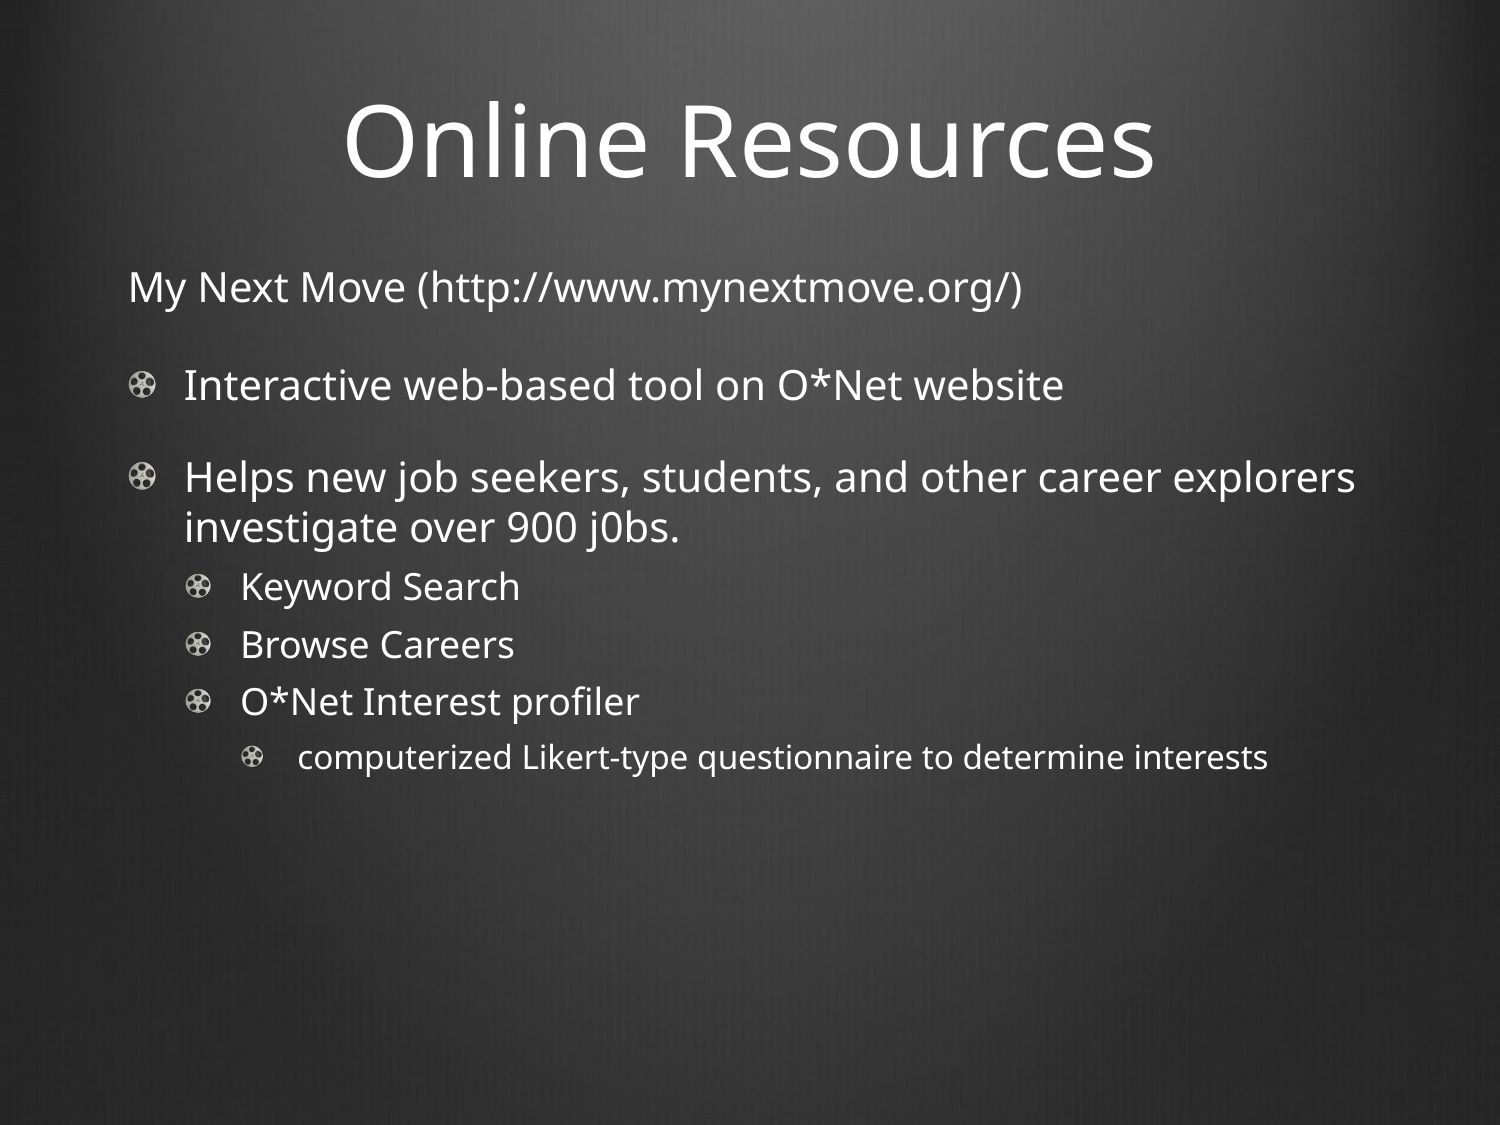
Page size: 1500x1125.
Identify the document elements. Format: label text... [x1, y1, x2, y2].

title Online Resources [112, 19, 1388, 219]
picture [184, 687, 212, 714]
picture [240, 744, 264, 768]
picture [127, 460, 157, 491]
picture [184, 630, 212, 657]
picture [184, 572, 212, 599]
list My Next Move (http://www.mynextmove.org/) Interactive web-based tool on O*Net website Helps new job seekers, students, and other career explorers investigate over 900 j0bs. Keyword Search Browse Careers O*Net Interest profiler computerized Likert-type questionnaire to determine interests [112, 219, 1388, 1005]
picture [127, 369, 157, 399]
